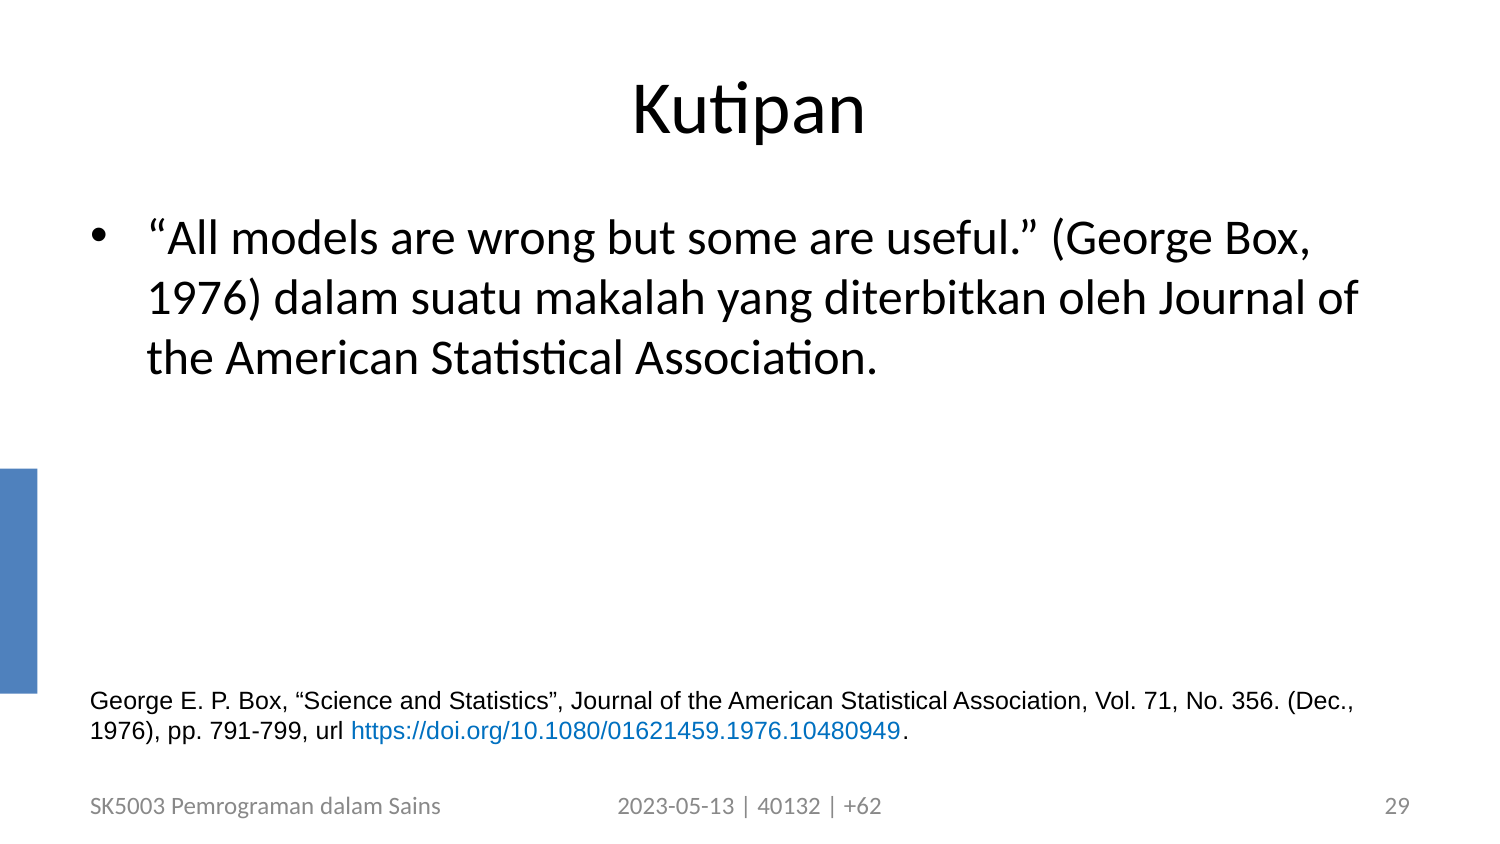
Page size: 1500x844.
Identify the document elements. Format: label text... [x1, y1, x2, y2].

slide_number 29 [1074, 782, 1425, 827]
footer 2023-05-13 | 40132 | +62 [512, 782, 988, 827]
text_box George E. P. Box, “Science and Statistics”, Journal of the American Statistical Association, Vol. 71, No. 356. (Dec., 1976), pp. 791-799, url https://doi.org/10.1080/01621459.1976.10480949. [74, 677, 1425, 752]
list “All models are wrong but some are useful.” (George Box, 1976) dalam suatu makalah yang diterbitkan oleh Journal of the American Statistical Association. [74, 196, 1426, 754]
slide_number SK5003 Pemrograman dalam Sains [75, 782, 463, 827]
title Kutipan [74, 33, 1426, 175]
